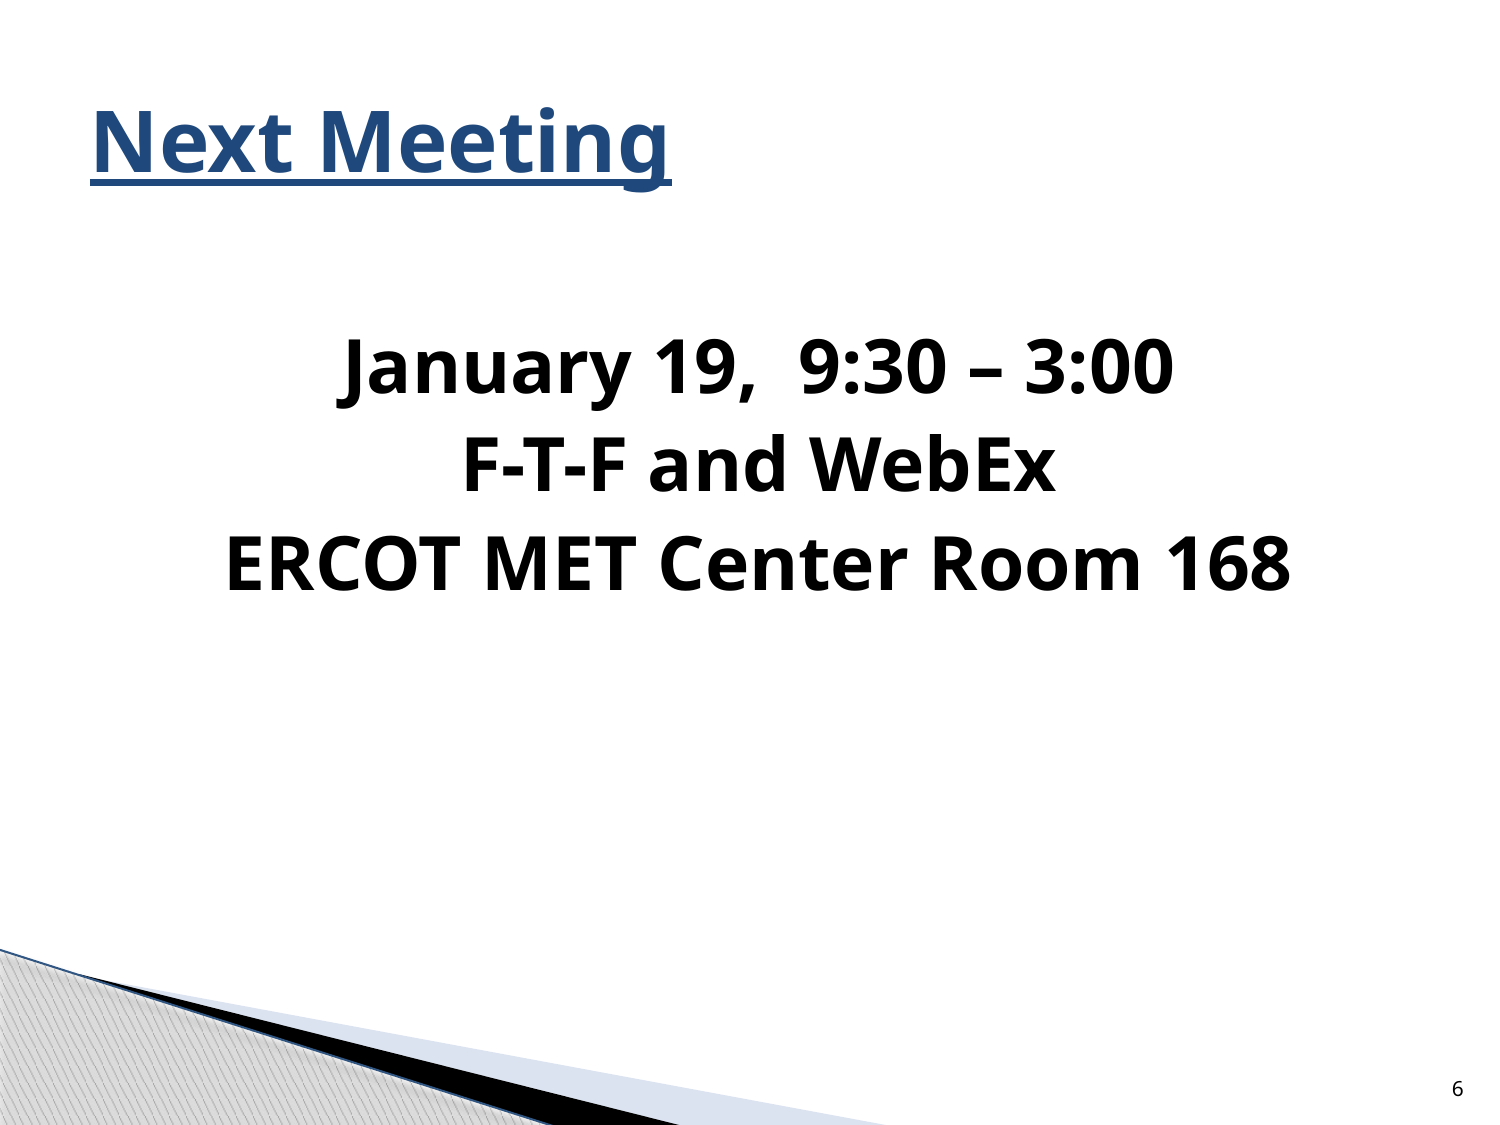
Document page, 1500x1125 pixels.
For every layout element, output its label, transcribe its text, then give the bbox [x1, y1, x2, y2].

title Next Meeting [75, 45, 1425, 233]
list January 19, 9:30 – 3:00 F-T-F and WebEx ERCOT MET Center Room 168 [75, 233, 1425, 955]
slide_number 6 [1418, 1051, 1479, 1112]
